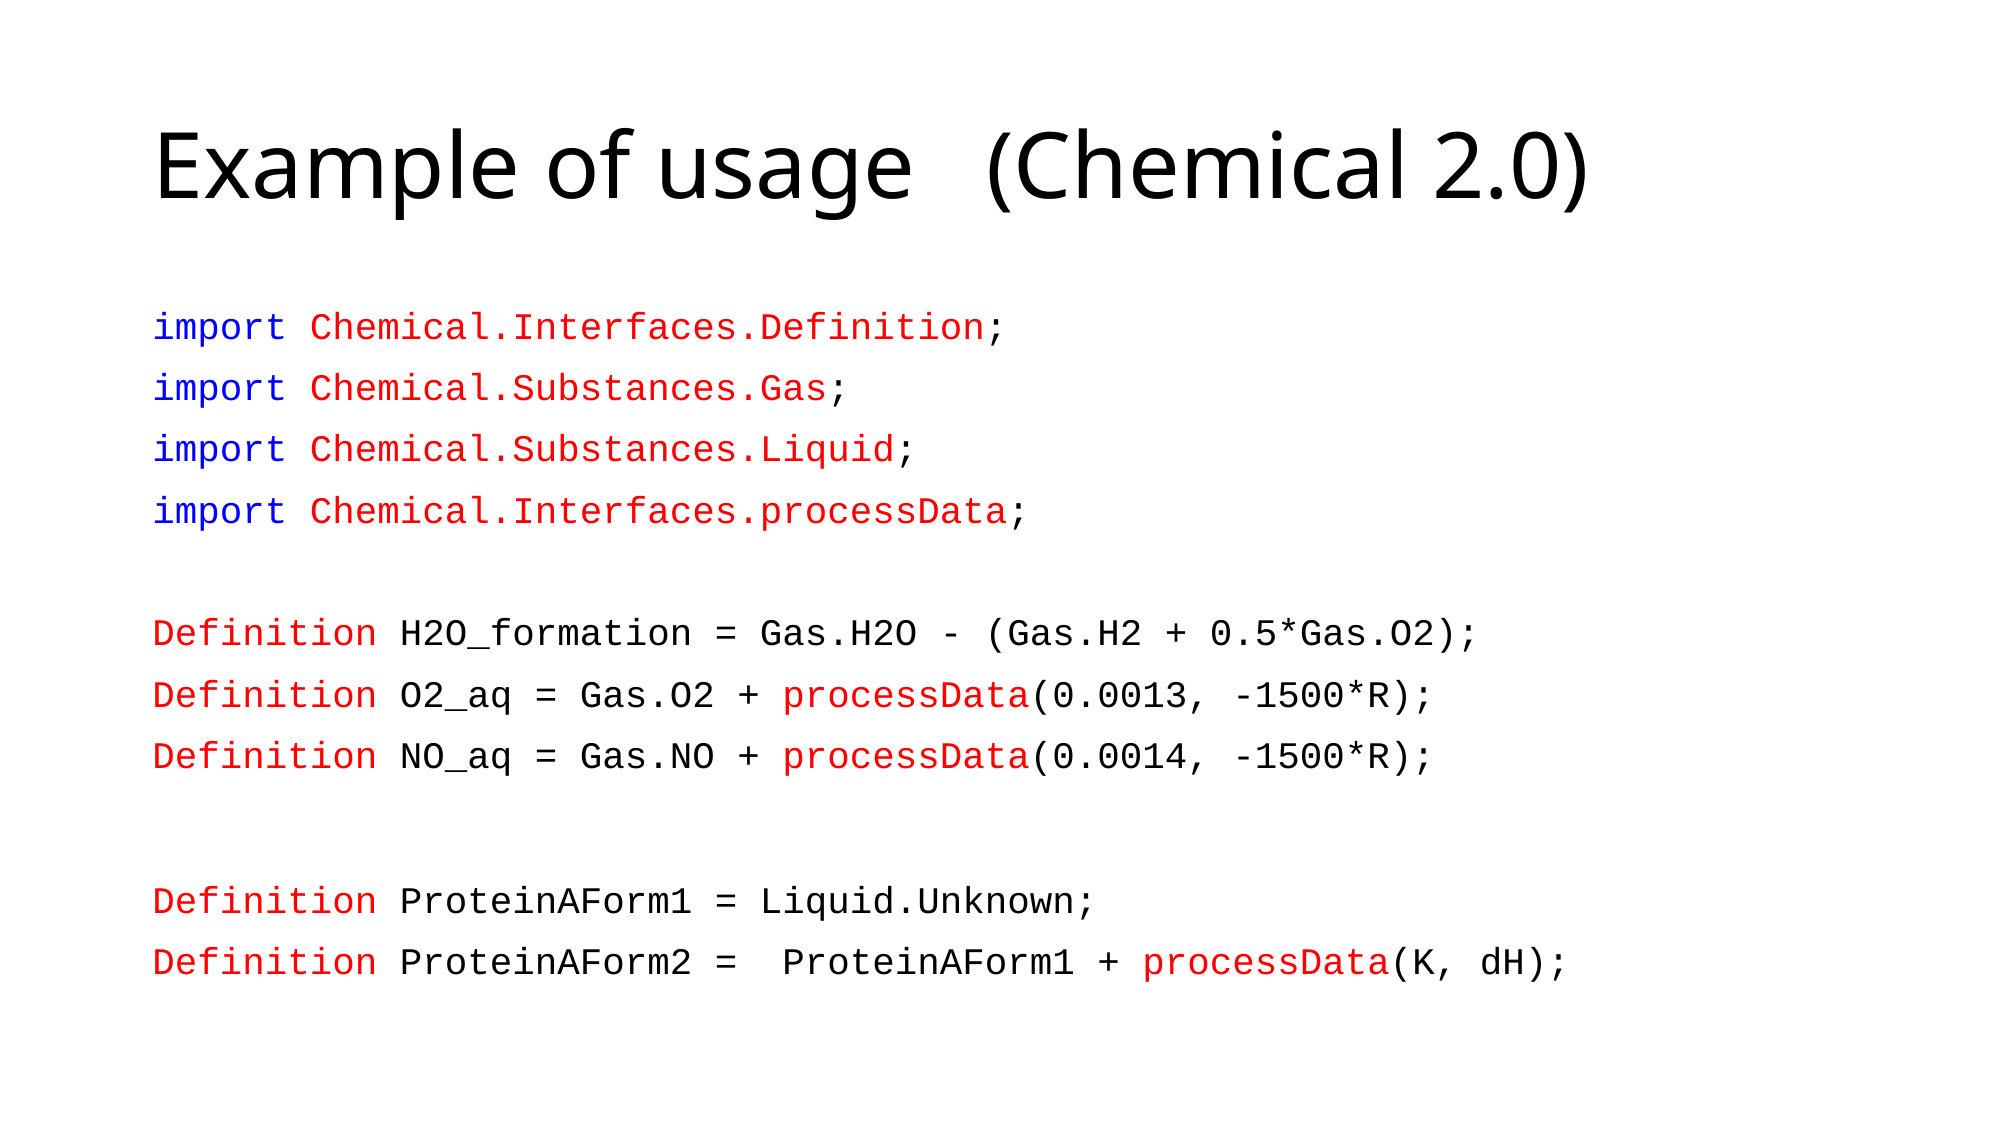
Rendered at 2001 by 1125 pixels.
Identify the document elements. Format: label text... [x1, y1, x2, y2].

list import Chemical.Interfaces.Definition; import Chemical.Substances.Gas; import Chemical.Substances.Liquid; import Chemical.Interfaces.processData; Definition H2O_formation = Gas.H2O - (Gas.H2 + 0.5*Gas.O2); Definition O2_aq = Gas.O2 + processData(0.0013, -1500*R); Definition NO_aq = Gas.NO + processData(0.0014, -1500*R); Definition ProteinAForm1 = Liquid.Unknown; Definition ProteinAForm2 = ProteinAForm1 + processData(K, dH); [137, 299, 1863, 1014]
title Example of usage (Chemical 2.0) [137, 59, 1863, 278]
